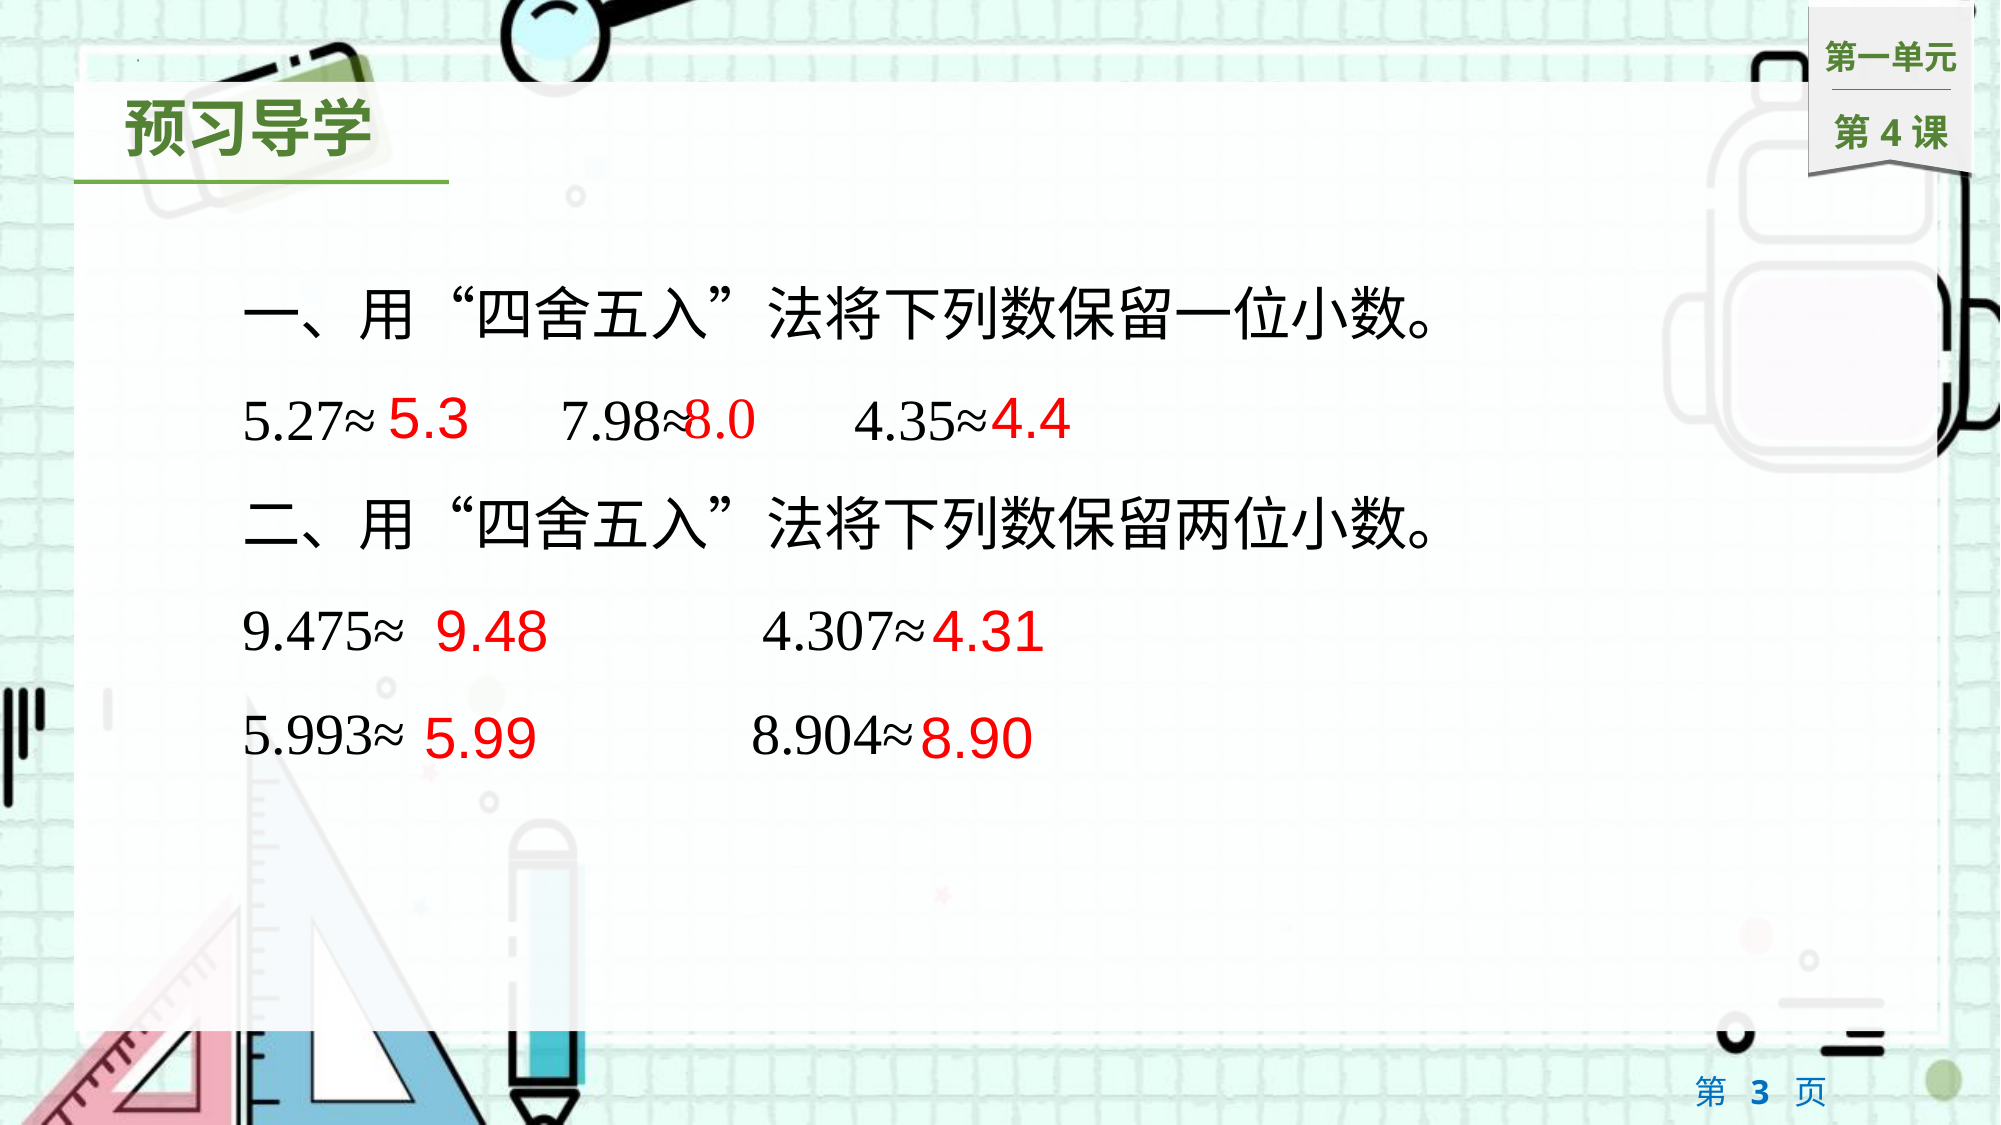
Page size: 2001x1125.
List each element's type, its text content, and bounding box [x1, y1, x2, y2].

text_box 4.31 [917, 550, 1083, 657]
list 一、用“四舍五入”法将下列数保留一位小数。 5.27≈ 7.98≈ 4.35≈ 二、用“四舍五入”法将下列数保留两位小数。 9.475≈ 4.307≈ 5.993≈ 8.904≈ [109, 234, 1903, 985]
text_box 8.90 [905, 657, 1071, 764]
text_box 8.0 [669, 338, 845, 444]
picture [1938, 168, 1971, 176]
text_box 5.99 [409, 657, 599, 764]
picture [0, 0, 2000, 1125]
list 5.3 [373, 338, 623, 444]
text_box 4.4 [976, 338, 1153, 444]
text_box 9.48 [421, 550, 611, 657]
